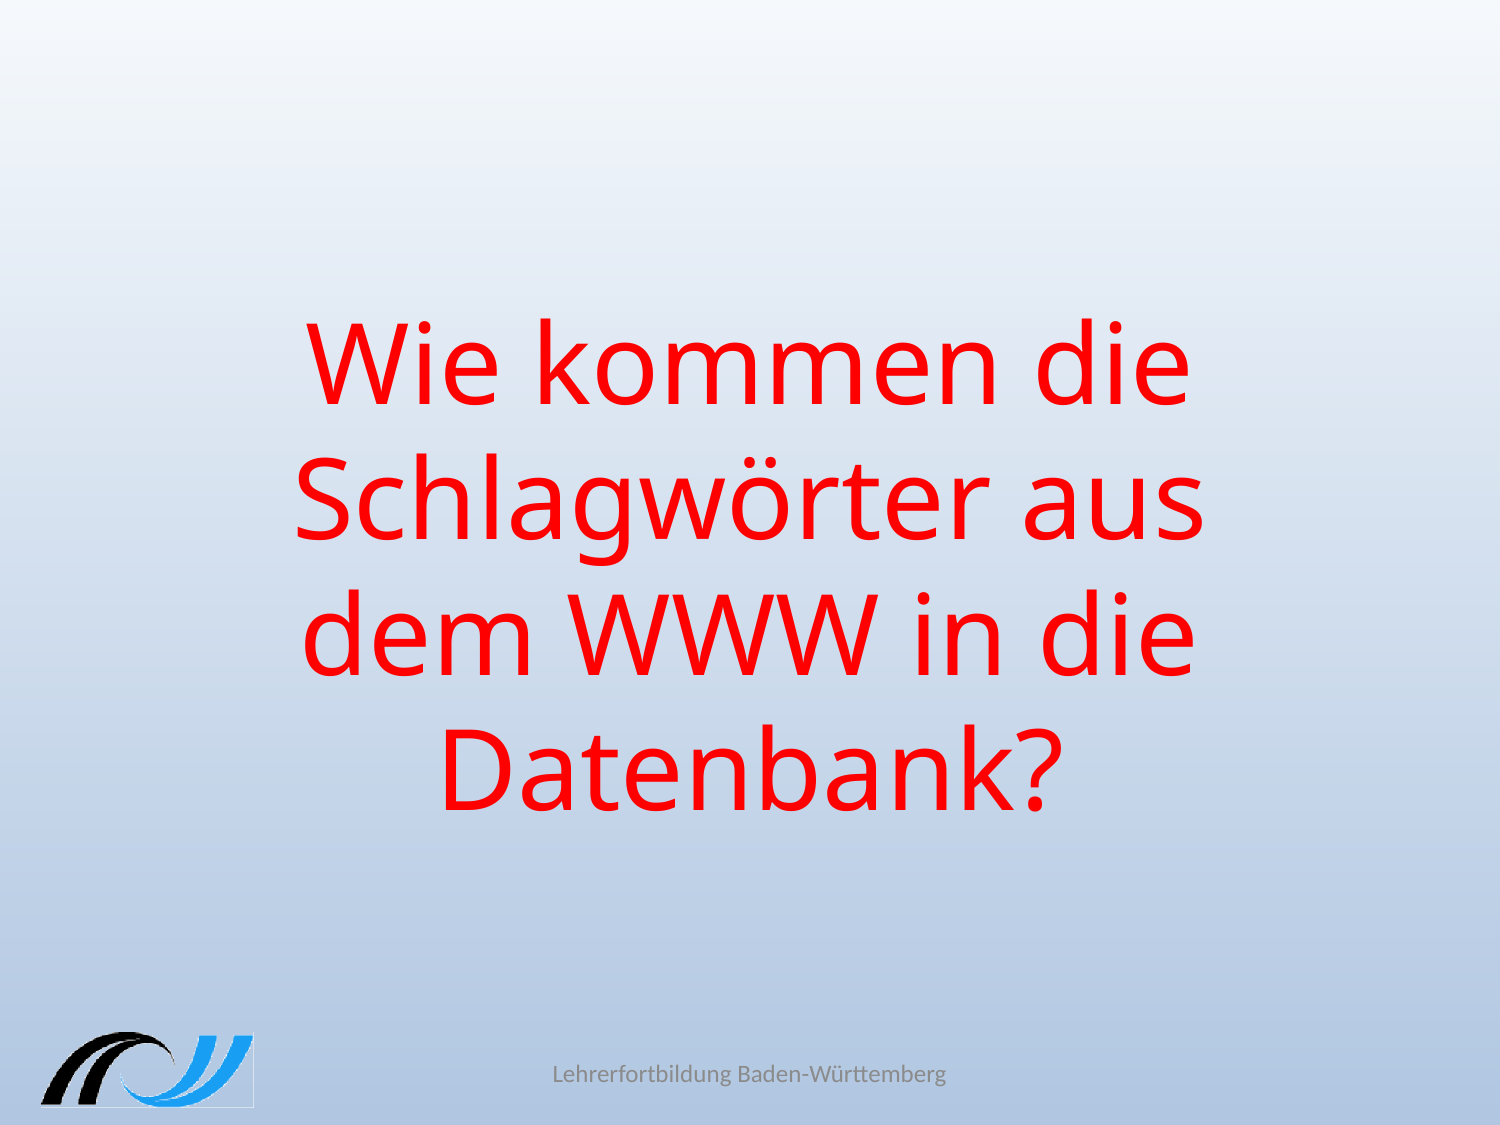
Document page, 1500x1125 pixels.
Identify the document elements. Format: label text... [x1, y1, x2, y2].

footer Lehrerfortbildung Baden-Württemberg [512, 1042, 988, 1103]
picture [41, 1032, 254, 1108]
title Wie kommen die Schlagwörter aus dem WWW in die Datenbank? [159, 208, 1341, 917]
